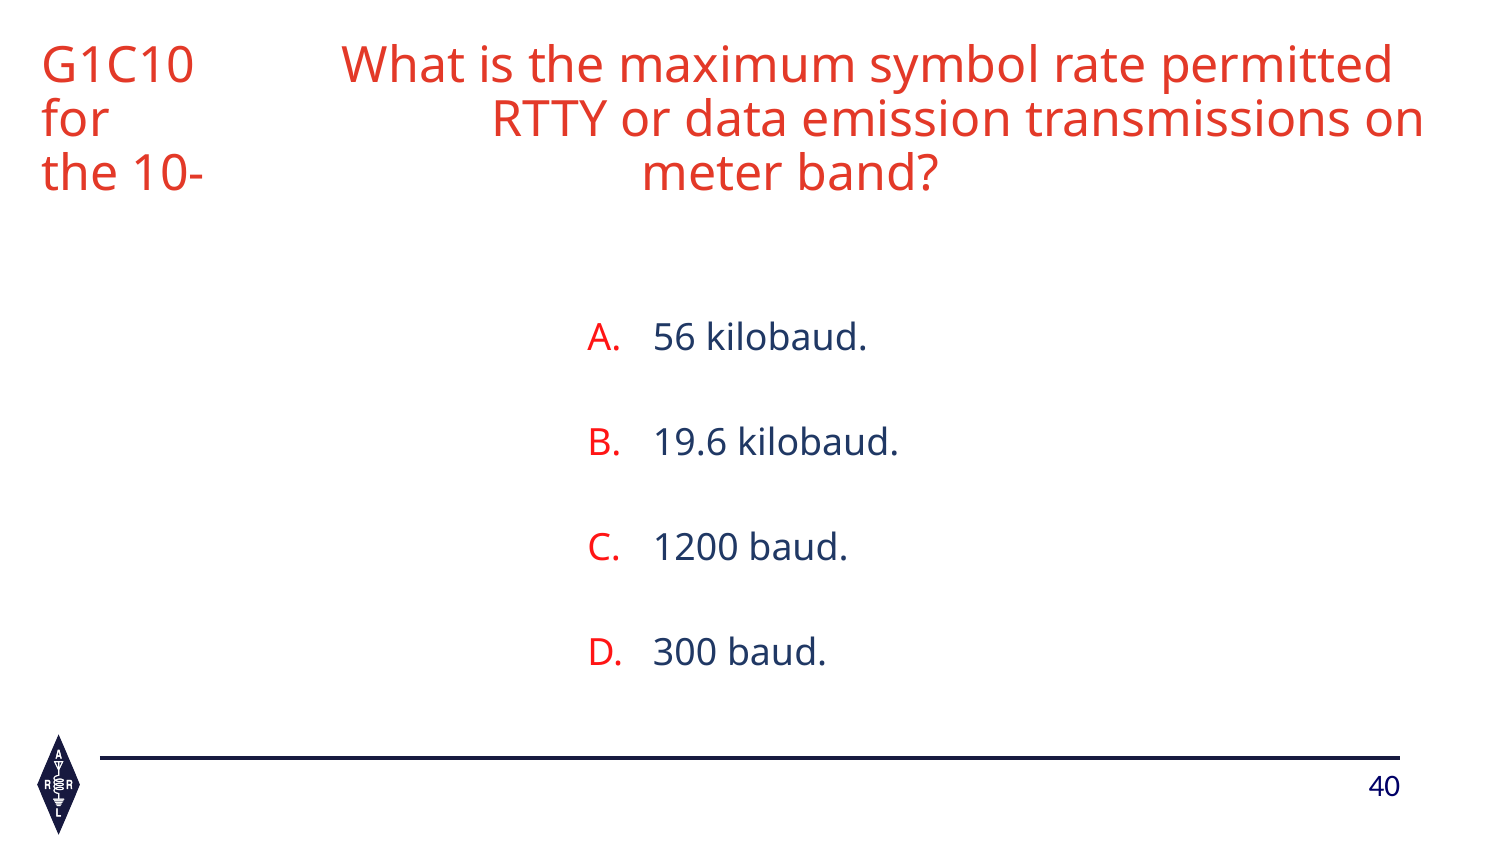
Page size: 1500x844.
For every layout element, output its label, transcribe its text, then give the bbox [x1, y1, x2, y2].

picture [37, 734, 80, 835]
title G1C10 What is the maximum symbol rate permitted for RTTY or data emission transmissions on the 10- meter band? [41, 33, 1460, 140]
list [76, 192, 1425, 827]
text_box 56 kilobaud. 19.6 kilobaud. 1200 baud. 300 baud. [576, 307, 926, 713]
slide_number 40 [1302, 761, 1400, 807]
